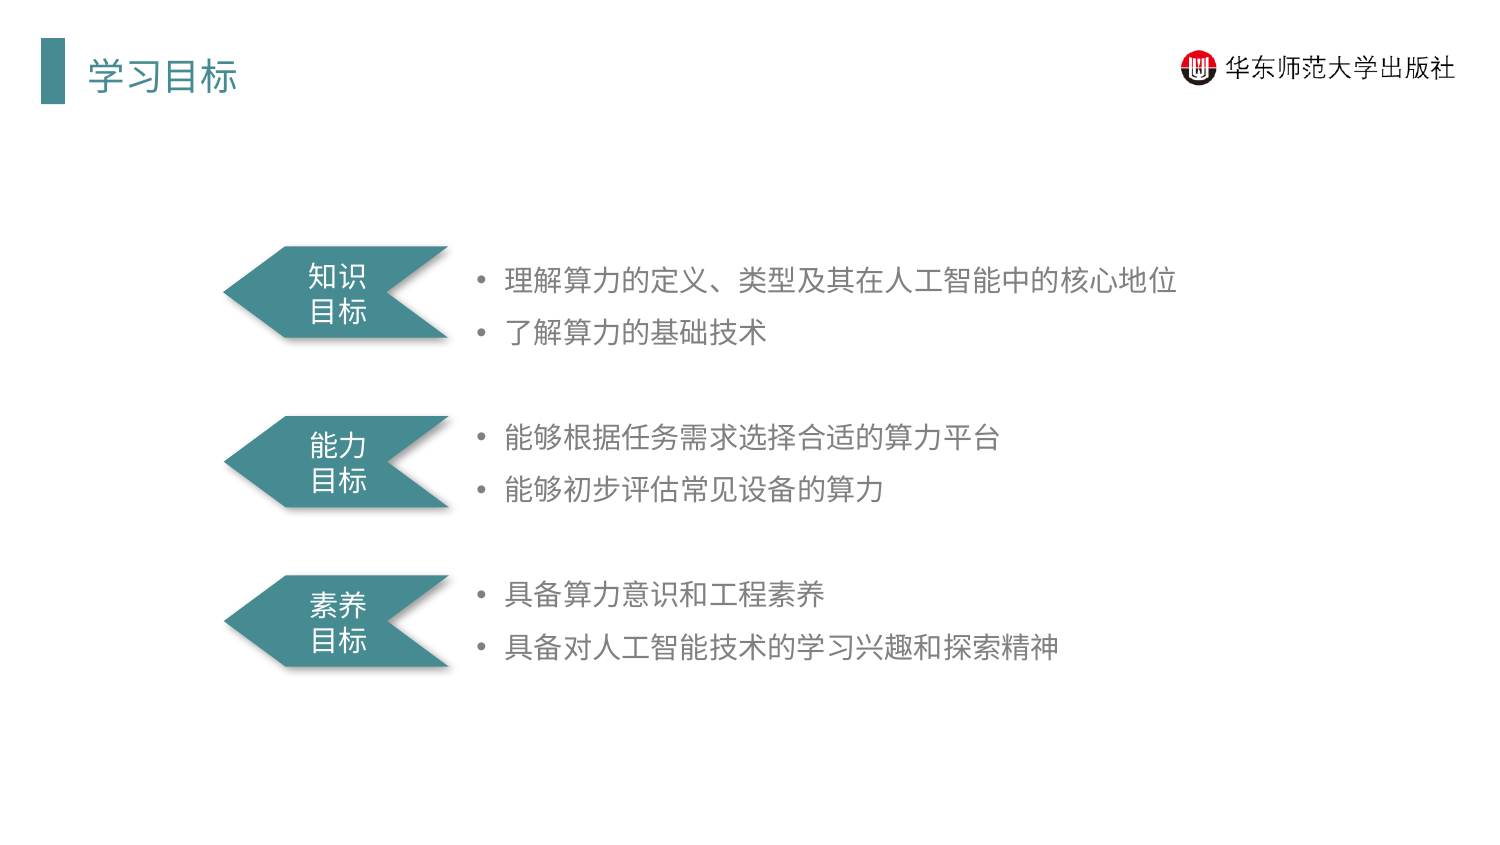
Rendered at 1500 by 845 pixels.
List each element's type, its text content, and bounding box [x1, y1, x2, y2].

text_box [223, 575, 449, 672]
text_box 学习目标 [76, 47, 615, 104]
text_box 理解算力的定义、类型及其在人工智能中的核心地位 了解算力的基础技术 能够根据任务需求选择合适的算力平台 能够初步评估常见设备的算力 具备算力意识和工程素养 具备对人工智能技术的学习兴趣和探索精神 [465, 238, 1332, 679]
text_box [223, 415, 449, 512]
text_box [222, 246, 449, 343]
picture [1181, 38, 1485, 86]
